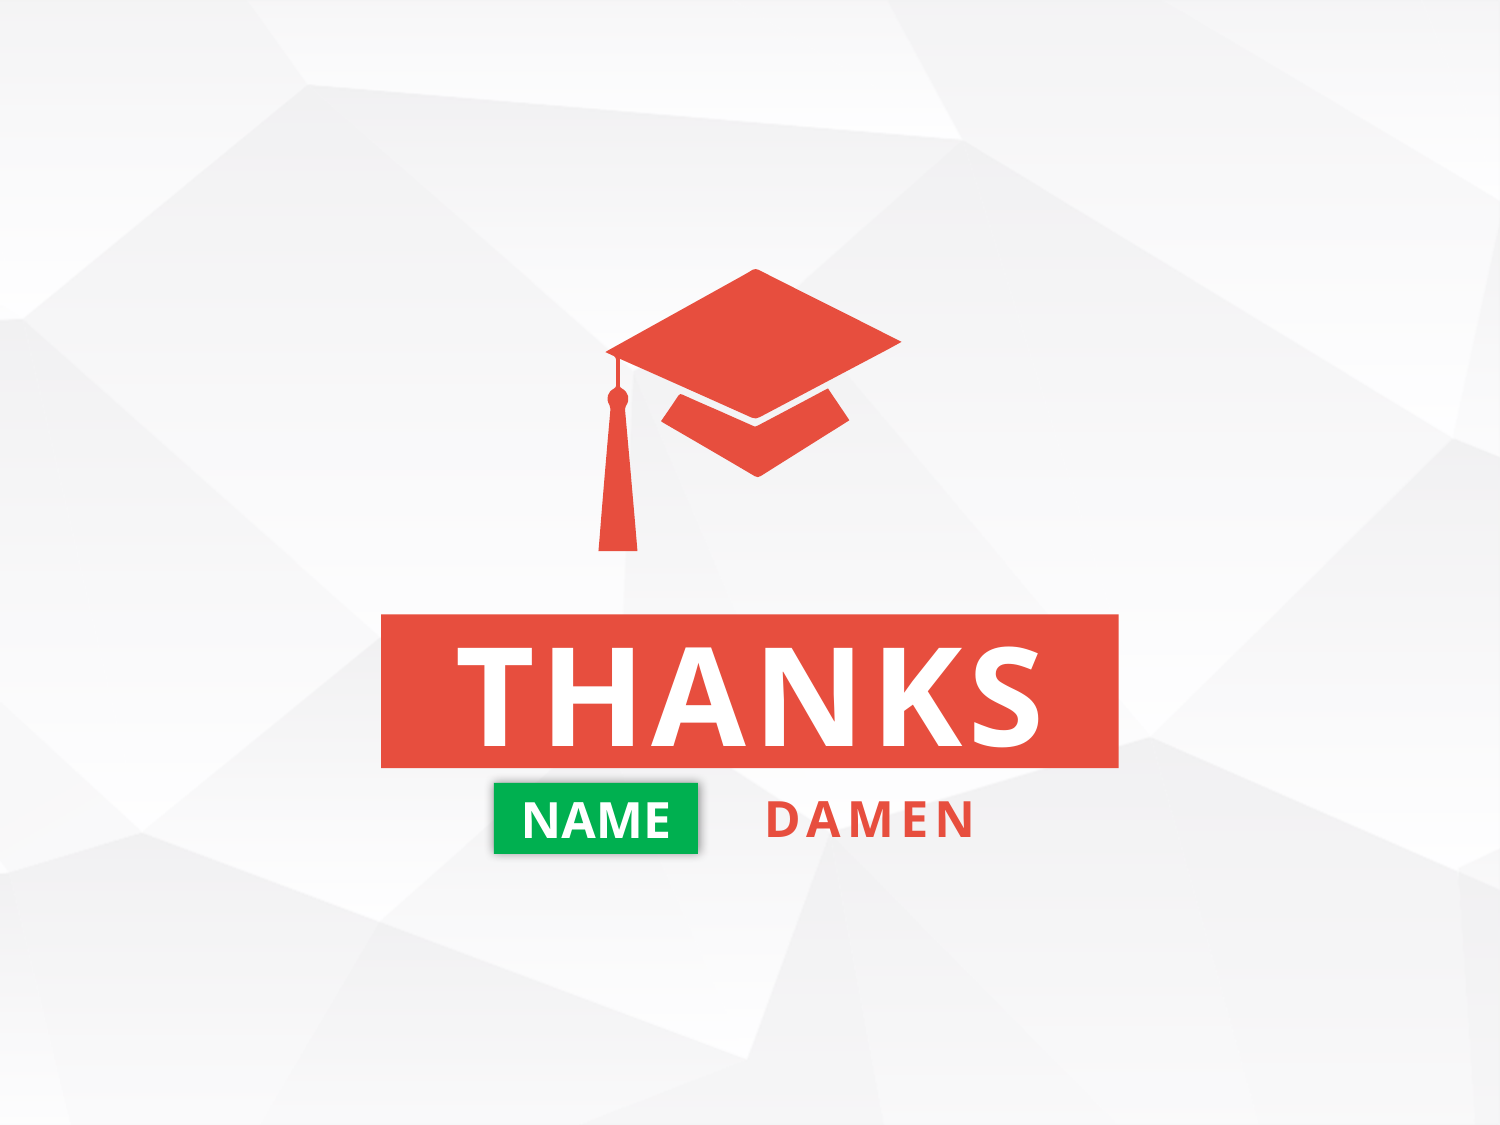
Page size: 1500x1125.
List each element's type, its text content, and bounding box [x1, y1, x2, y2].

picture [0, 0, 1500, 1125]
text_box THANKS [380, 613, 1120, 769]
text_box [598, 268, 902, 552]
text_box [493, 780, 1007, 857]
